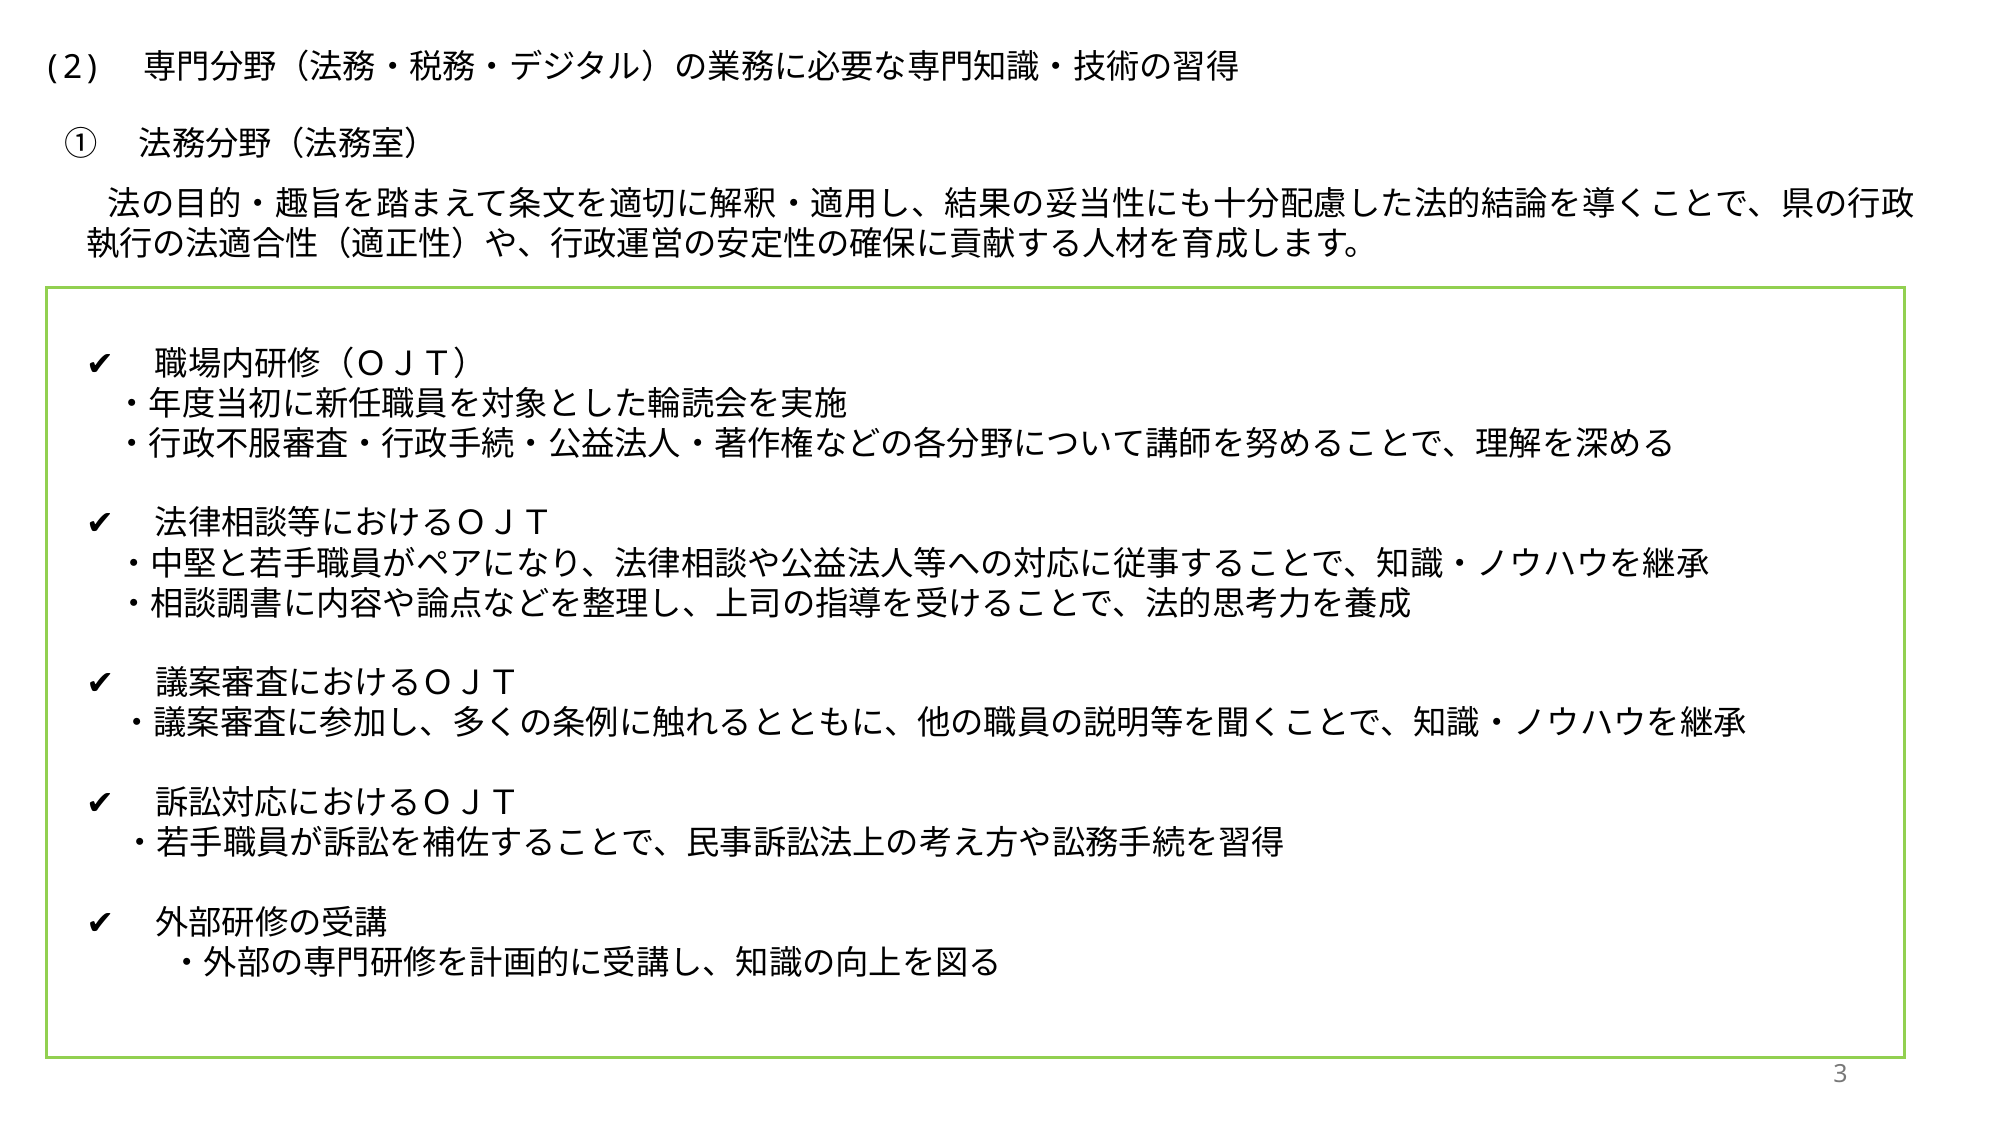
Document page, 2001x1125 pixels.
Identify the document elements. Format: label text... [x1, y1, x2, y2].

text_box ① 法務分野（法務室） 法の目的・趣旨を踏まえて条文を適切に解釈・適用し、結果の妥当性にも十分配慮した法的結論を導くことで、県の行政執行の法適合性（適正性）や、行政運営の安定性の確保に貢献する人材を育成します。 ✔ 職場内研修（ＯＪＴ） ・年度当初に新任職員を対象とした輪読会を実施 ・行政不服審査・行政手続・公益法人・著作権などの各分野について講師を努めることで、理解を深める ✔ 法律相談等におけるＯＪＴ ・中堅と若手職員がペアになり、法律相談や公益法人等への対応に従事することで、知識・ノウハウを継承 ・相談調書に内容や論点などを整理し、上司の指導を受けることで、法的思考力を養成 ✔ 議案審査におけるＯＪＴ ・議案審査に参加し、多くの条例に触れるとともに、他の職員の説明等を聞くことで、知識・ノウハウを継承 ✔ 訴訟対応におけるＯＪＴ ・若手職員が訴訟を補佐することで、民事訴訟法上の考え方や訟務手続を習得 ✔ 外部研修の受講 ・外部の専門研修を計画的に受講し、知識の向上を図る [27, 115, 1930, 1029]
text_box (2) 専門分野（法務・税務・デジタル）の業務に必要な専門知識・技術の習得 [27, 38, 1886, 93]
slide_number 3 [1412, 1059, 1863, 1103]
text_box [45, 286, 1906, 1059]
